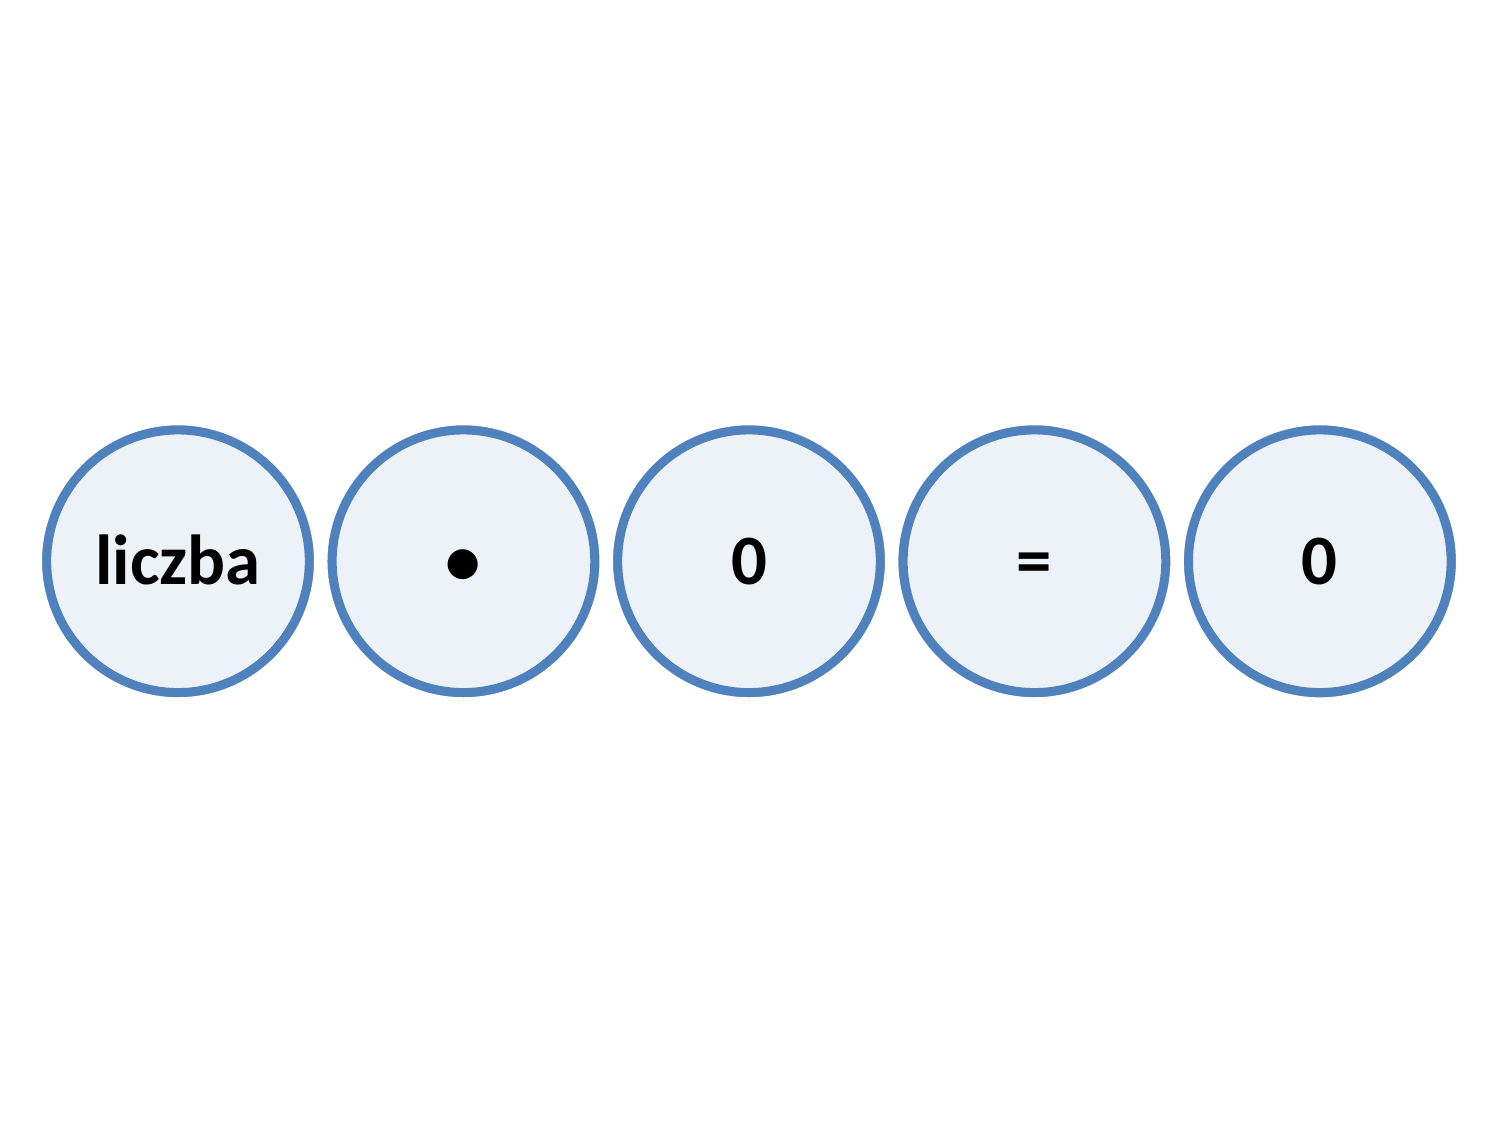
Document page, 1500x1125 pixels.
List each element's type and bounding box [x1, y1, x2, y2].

text_box [0, 299, 1471, 823]
